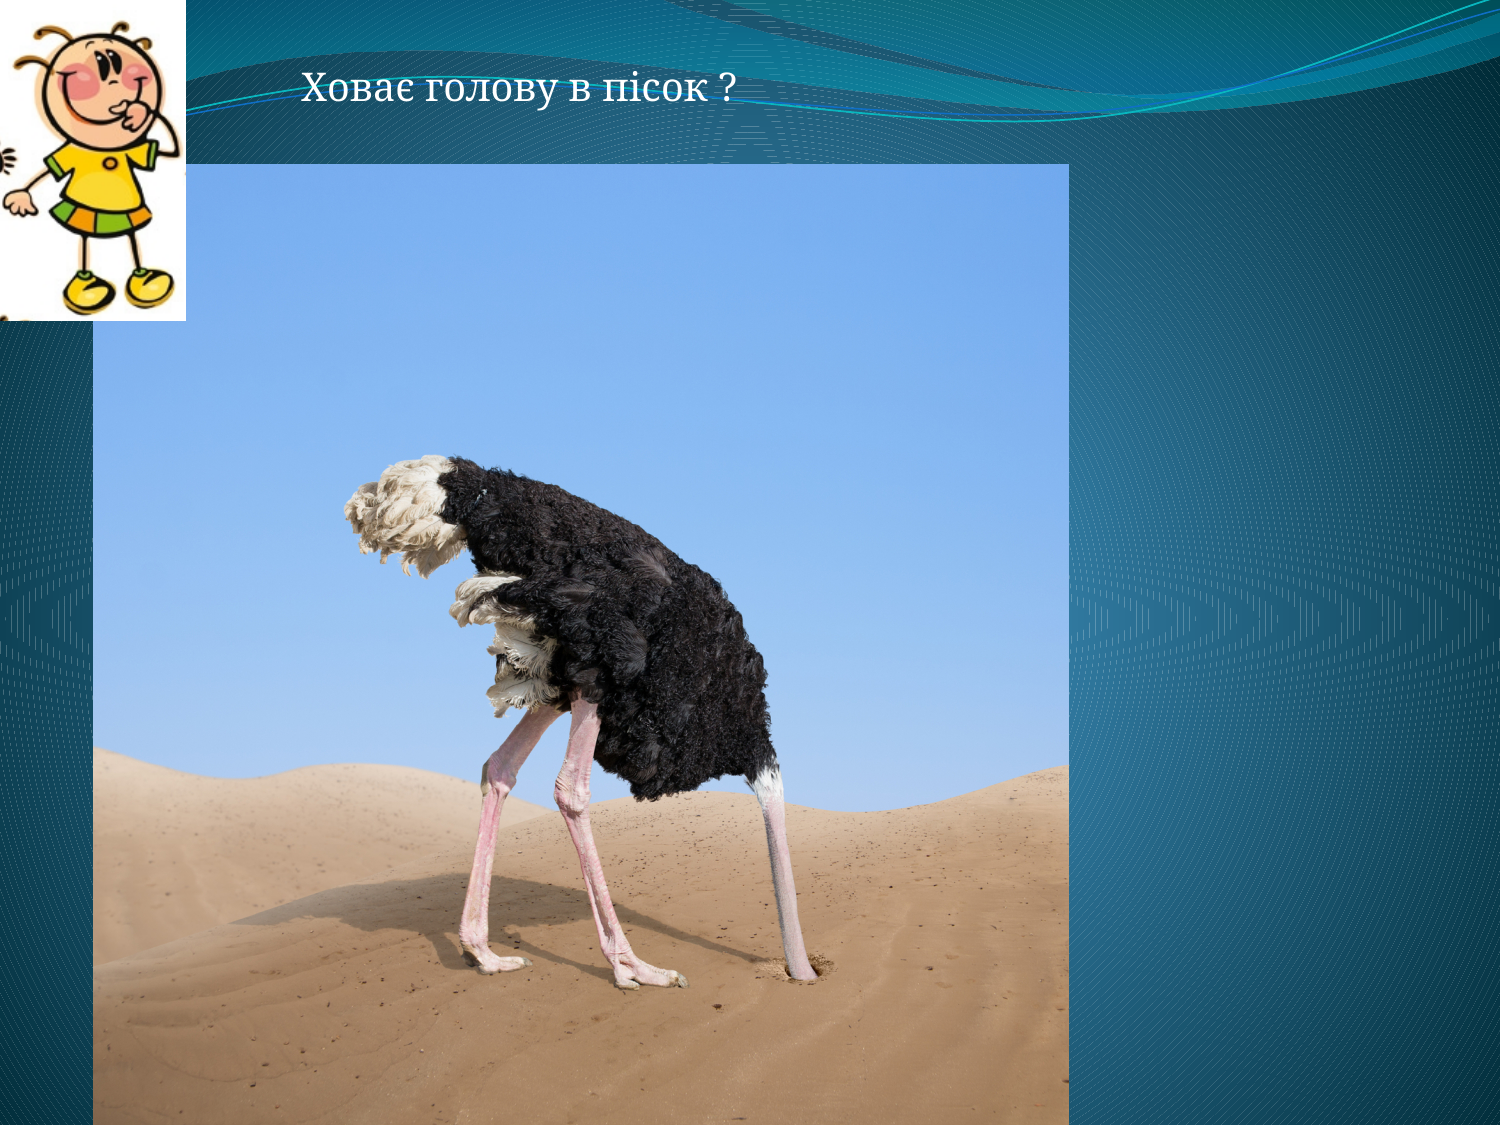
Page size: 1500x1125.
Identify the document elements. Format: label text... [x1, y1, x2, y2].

picture [0, 0, 187, 321]
picture [93, 164, 1069, 1125]
title [1075, 216, 1362, 440]
list Ховає голову в пісок ? [193, 54, 1394, 185]
